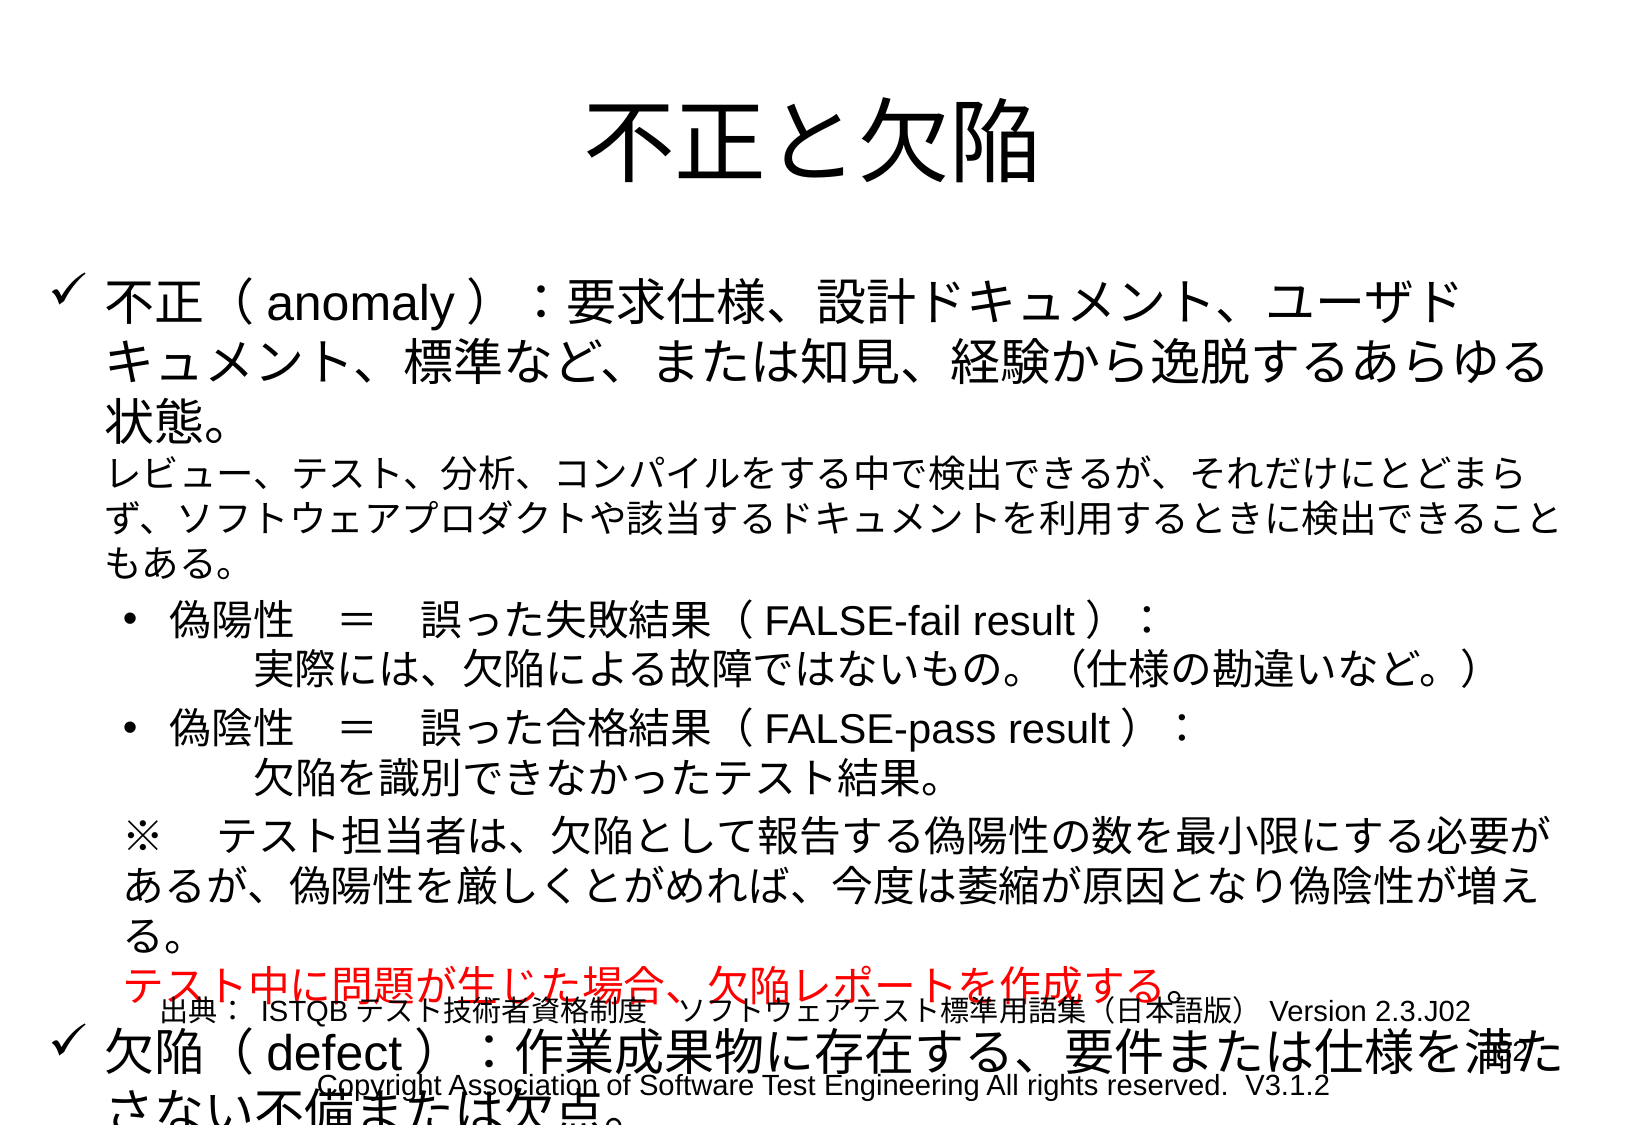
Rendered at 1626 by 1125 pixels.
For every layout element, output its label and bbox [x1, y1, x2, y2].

title [80, 44, 1544, 233]
list [32, 262, 1580, 1012]
slide_number [1164, 1035, 1544, 1103]
text_box [51, 984, 1580, 1035]
footer [233, 1058, 1416, 1103]
